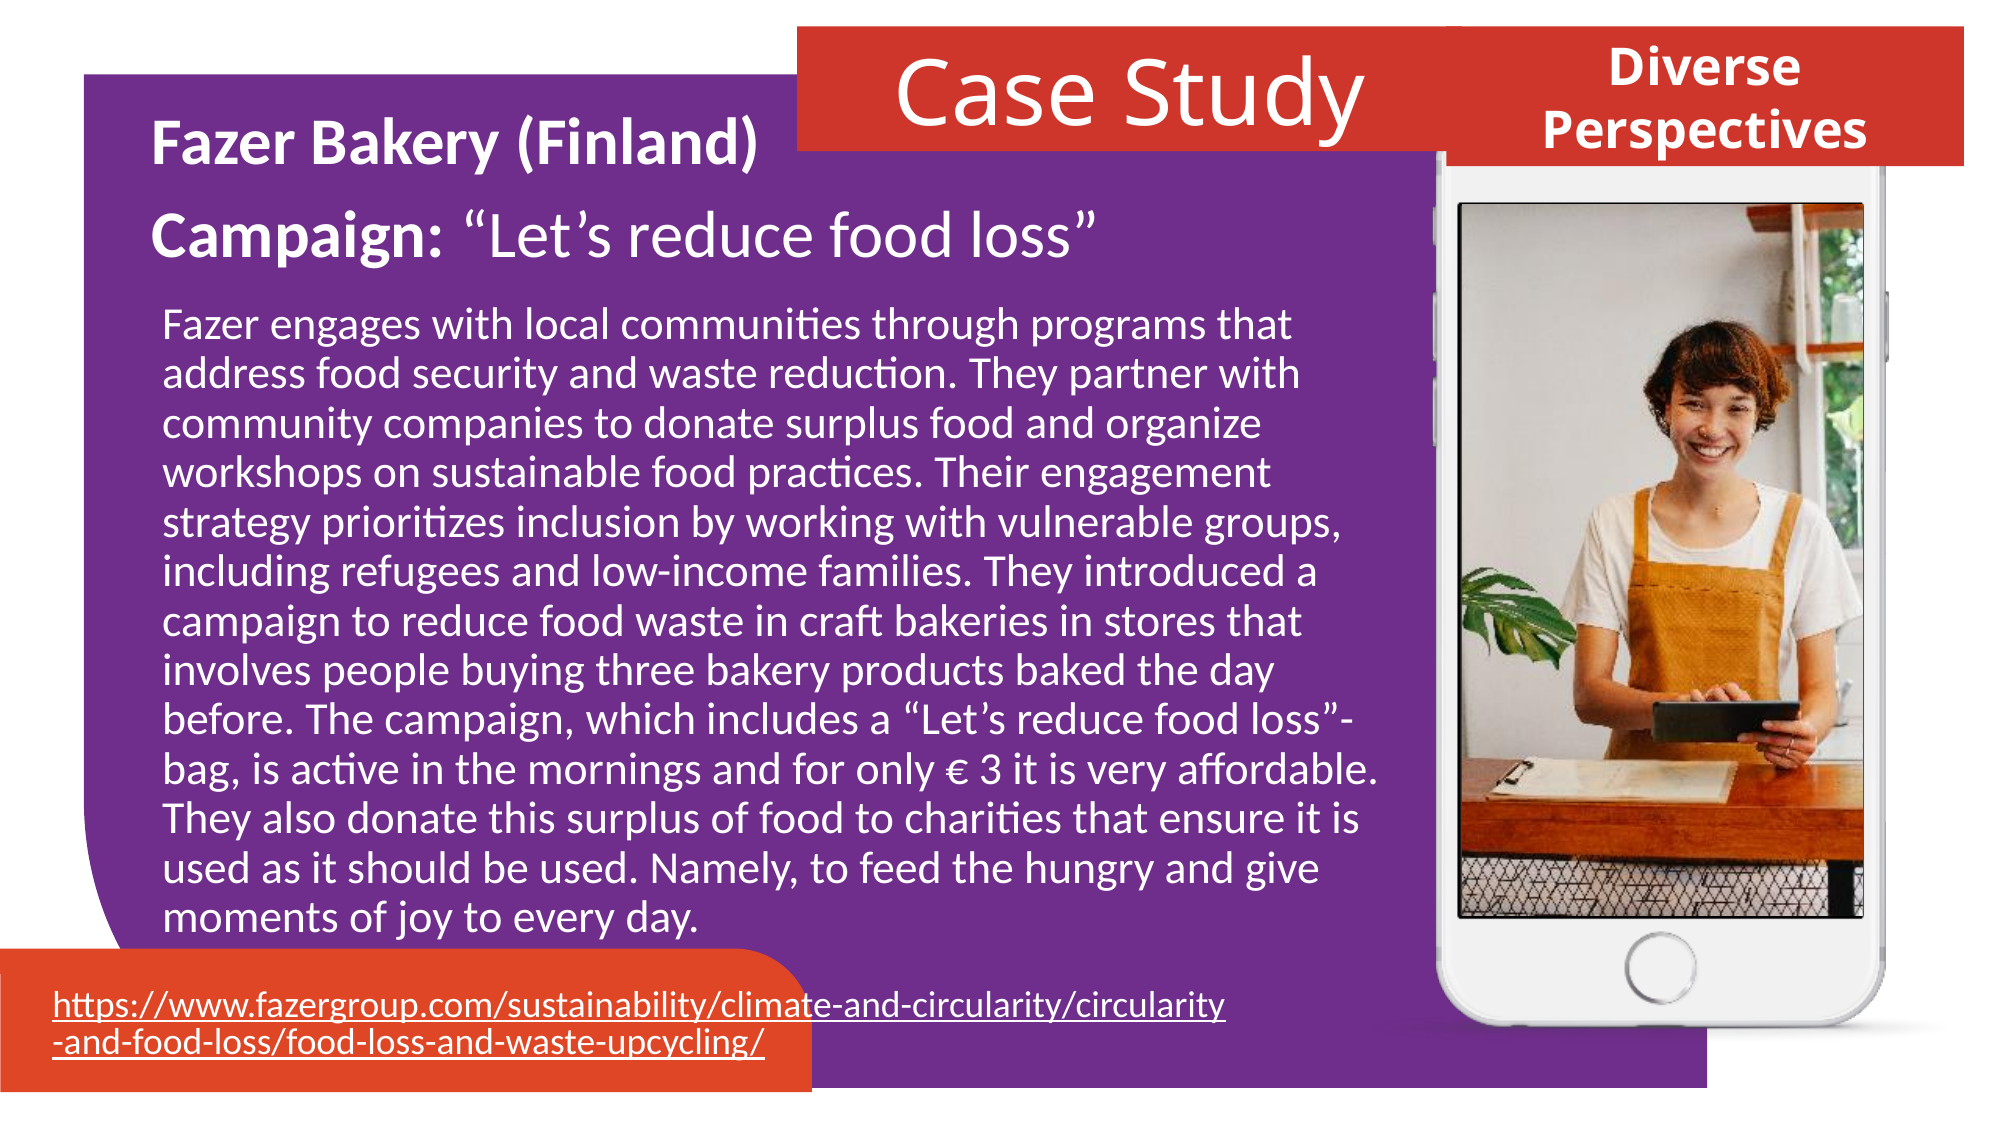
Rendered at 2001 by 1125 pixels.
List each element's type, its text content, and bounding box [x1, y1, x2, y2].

text_box https://www.fazergroup.com/sustainability/climate-and-circularity/circularity-and-food-loss/food-loss-and-waste-upcycling/ [37, 972, 1250, 1077]
picture [1328, 37, 2000, 1088]
text_box Case Study [797, 26, 1446, 152]
text_box Diverse Perspectives [1446, 26, 1964, 167]
list Fazer engages with local communities through programs that address food security and waste reduction. They partner with community companies to donate surplus food and organize workshops on sustainable food practices. Their engagement strategy prioritizes inclusion by working with vulnerable groups, including refugees and low-income families. They introduced a campaign to reduce food waste in craft bakeries in stores that involves people buying three bakery products baked the day before. The campaign, which includes a “Let’s reduce food loss”-bag, is active in the mornings and for only € 3 it is very affordable. They also donate this surplus of food to charities that ensure it is used as it should be used. Namely, to feed the hungry and give moments of joy to every day. [147, 292, 1408, 833]
list Fazer Bakery (Finland) Campaign: “Let’s reduce food loss” [137, 99, 1220, 263]
